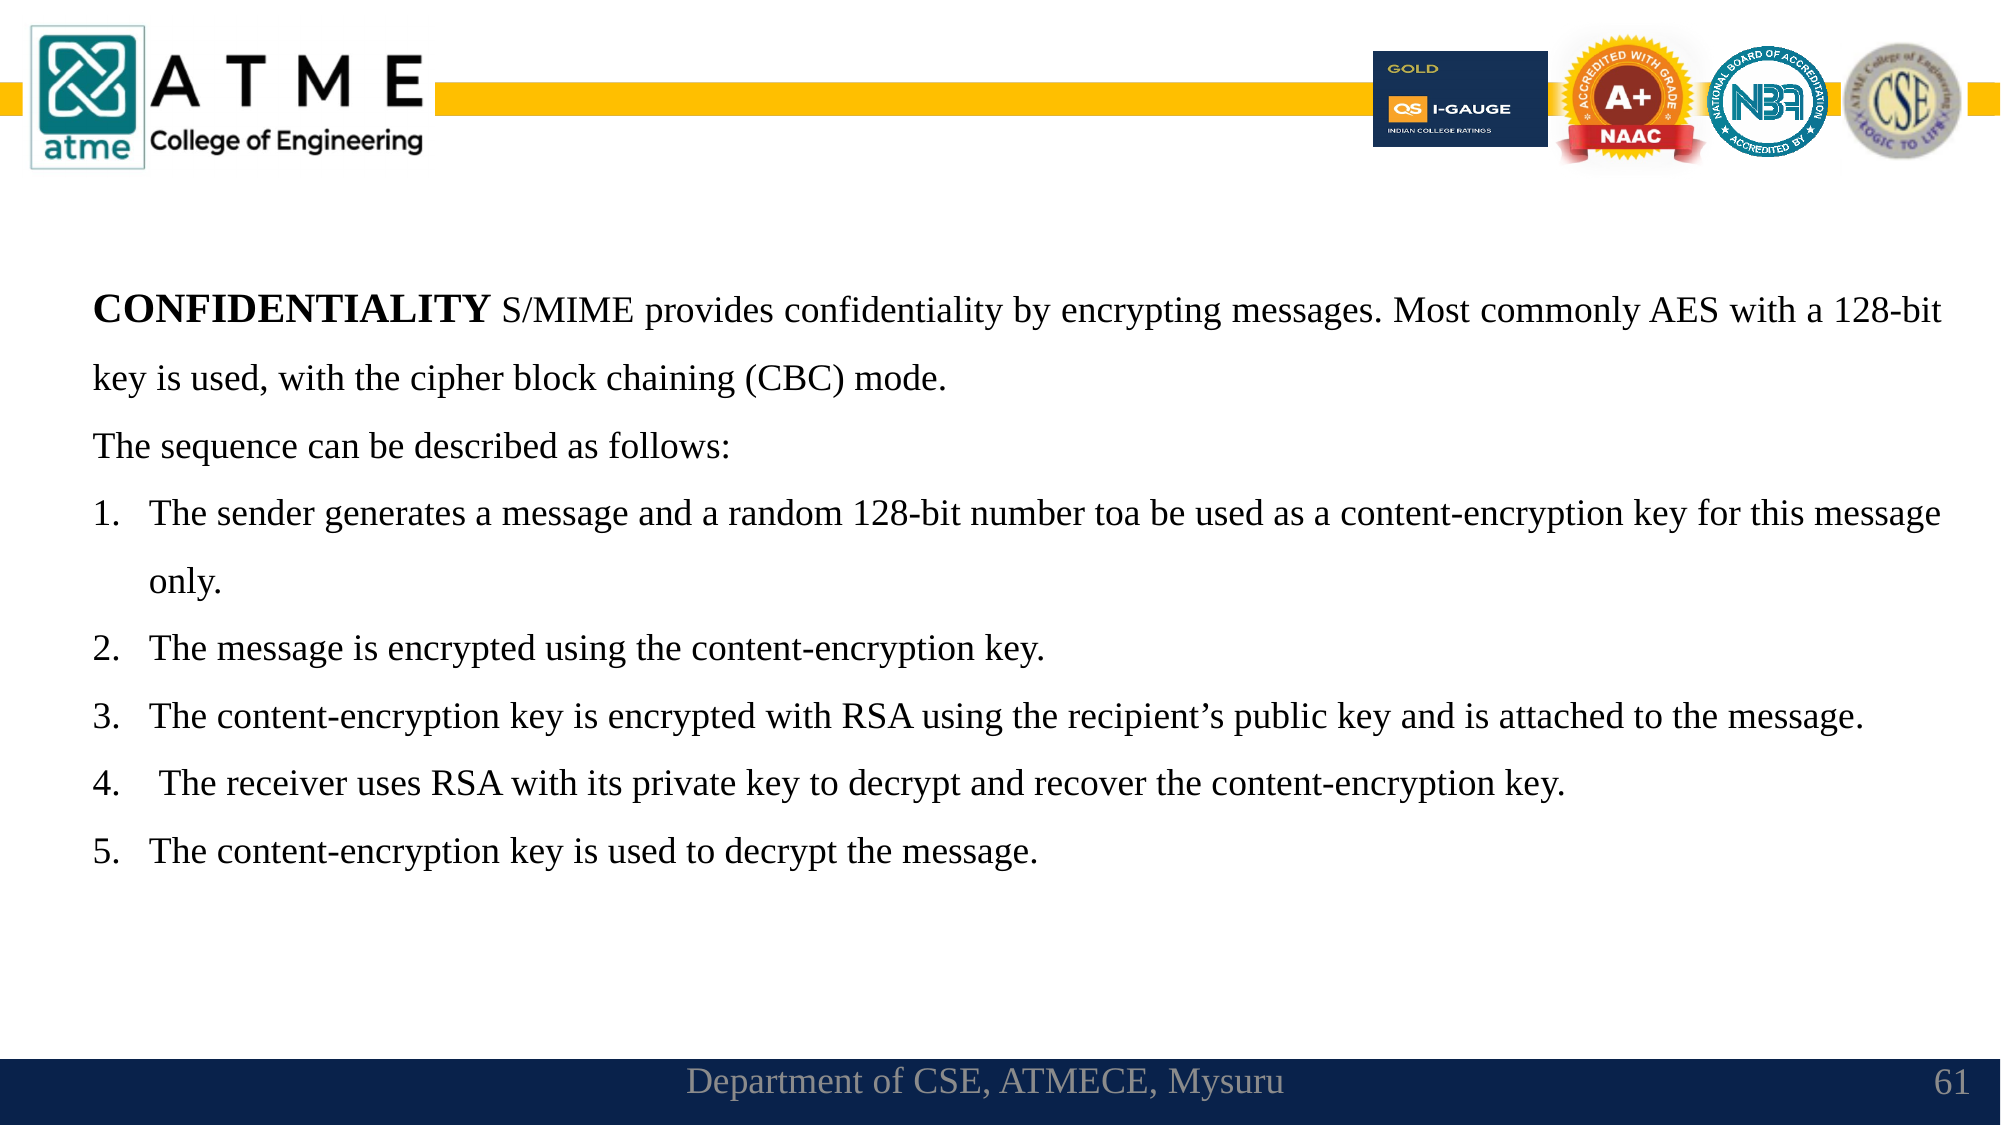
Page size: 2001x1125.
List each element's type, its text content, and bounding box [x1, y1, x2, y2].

picture [22, 15, 435, 178]
slide_number 61 [1511, 1057, 1972, 1103]
picture [1840, 26, 1968, 176]
picture [0, 1059, 2001, 1125]
text_box CONFIDENTIALITY S/MIME provides confidentiality by encrypting messages. Most commonly AES with a 128-bit key is used, with the cipher block chaining (CBC) mode. The sequence can be described as follows: The sender generates a message and a random 128-bit number toa be used as a content-encryption key for this message only. The message is encrypted using the content-encryption key. The content-encryption key is encrypted with RSA using the recipient’s public key and is attached to the message. The receiver uses RSA with its private key to decrypt and recover the content-encryption key. The content-encryption key is used to decrypt the message. [78, 248, 1959, 879]
footer Department of CSE, ATMECE, Mysuru [501, 1056, 1470, 1102]
picture [1373, 20, 1828, 180]
